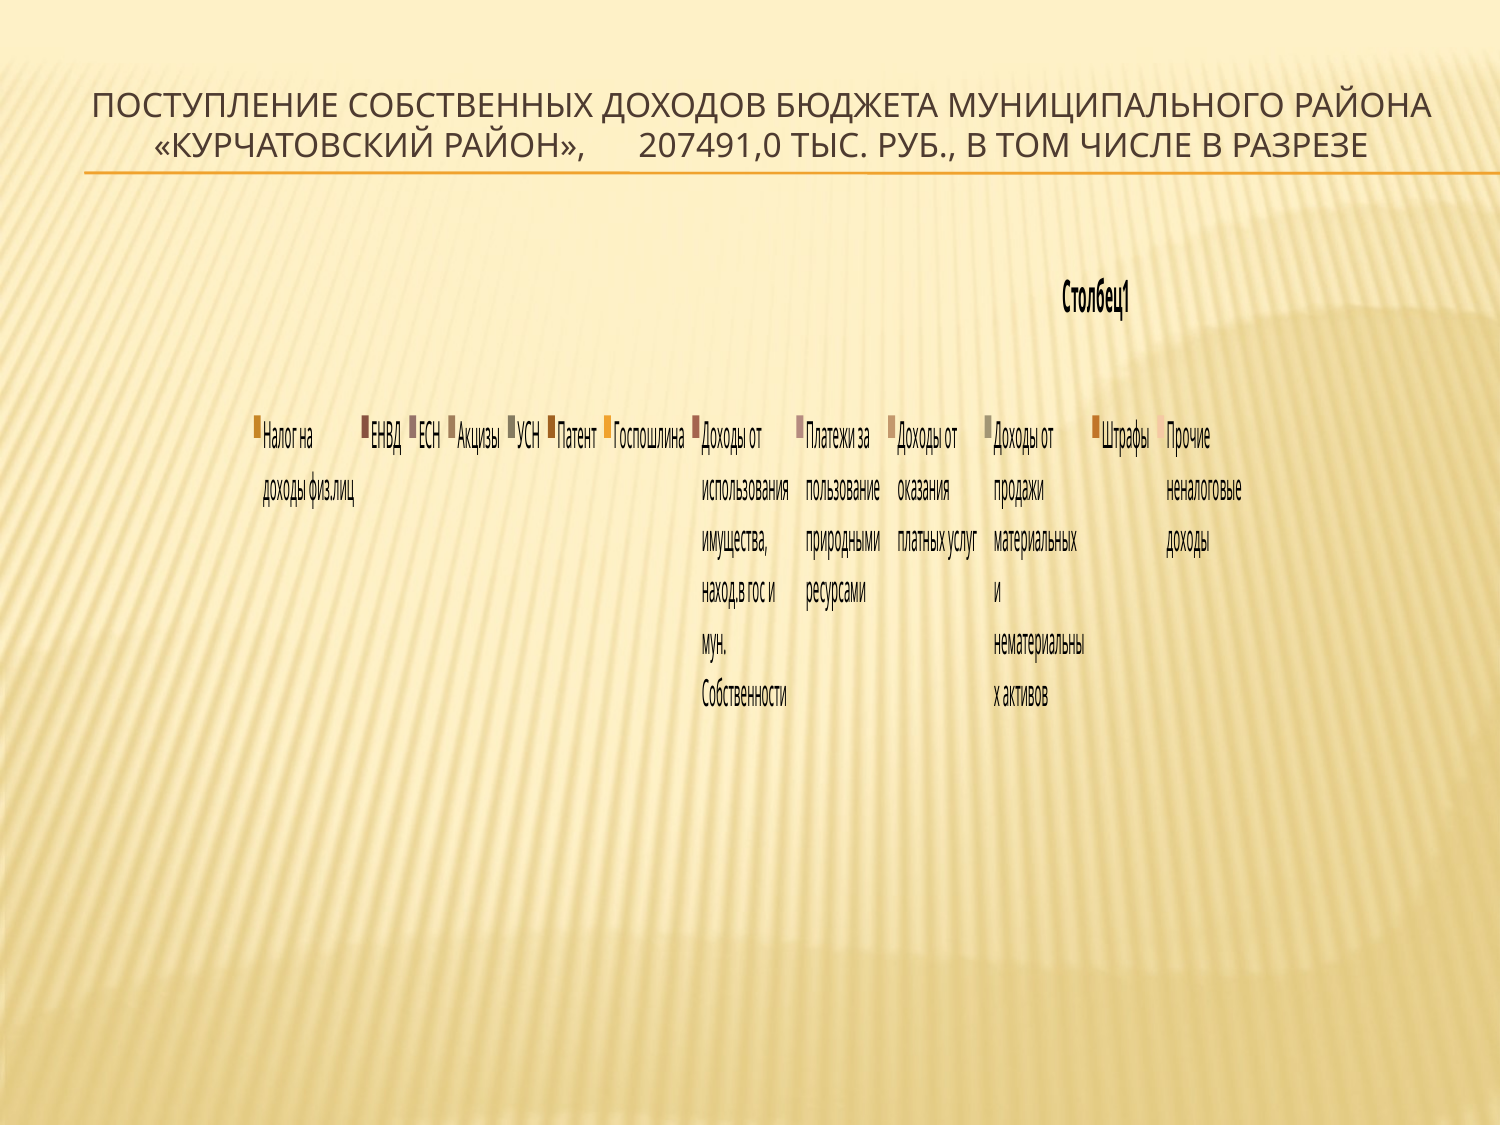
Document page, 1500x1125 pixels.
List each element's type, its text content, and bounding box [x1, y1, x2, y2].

chart [249, 228, 1251, 897]
title Поступление собственных доходов бюджета муниципального района «Курчатовский район», 207491,0 тыс. руб., в том числе в разрезе [49, 75, 1475, 213]
picture [0, 0, 1500, 1125]
